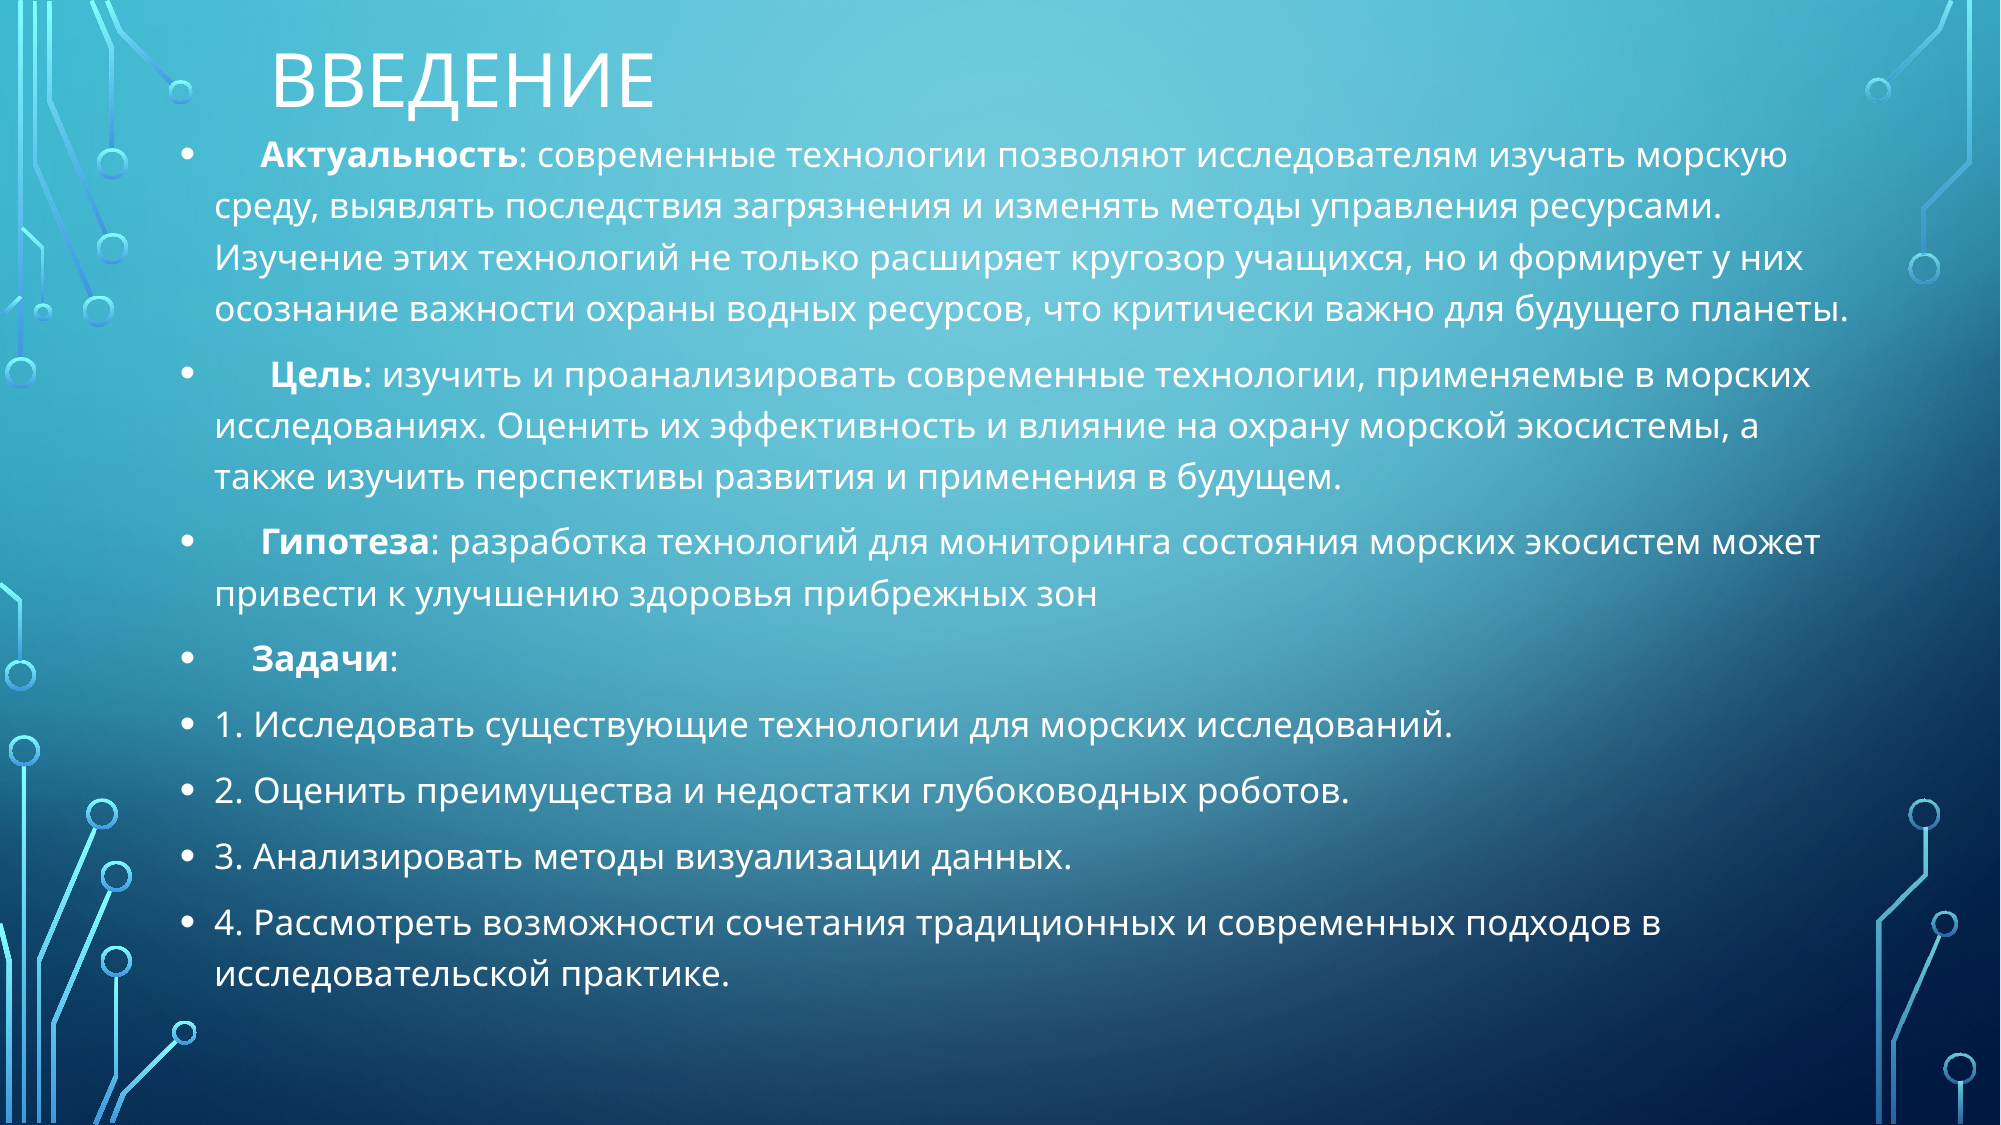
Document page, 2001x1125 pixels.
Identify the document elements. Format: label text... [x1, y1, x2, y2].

list Актуальность: современные технологии позволяют исследователям изучать морскую среду, выявлять последствия загрязнения и изменять методы управления ресурсами. Изучение этих технологий не только расширяет кругозор учащихся, но и формирует у них осознание важности охраны водных ресурсов, что критически важно для будущего планеты. Цель: изучить и проанализировать современные технологии, применяемые в морских исследованиях. Оценить их эффективность и влияние на охрану морской экосистемы, а также изучить перспективы развития и применения в будущем. Гипотеза: разработка технологий для мониторинга состояния морских экосистем может привести к улучшению здоровья прибрежных зон Задачи: 1. Исследовать существующие технологии для морских исследований. 2. Оценить преимущества и недостатки глубоководных роботов. 3. Анализировать методы визуализации данных. 4. Рассмотреть возможности сочетания традиционных и современных подходов в исследовательской практике. [164, 116, 1880, 1064]
title Введение [254, 0, 1880, 116]
